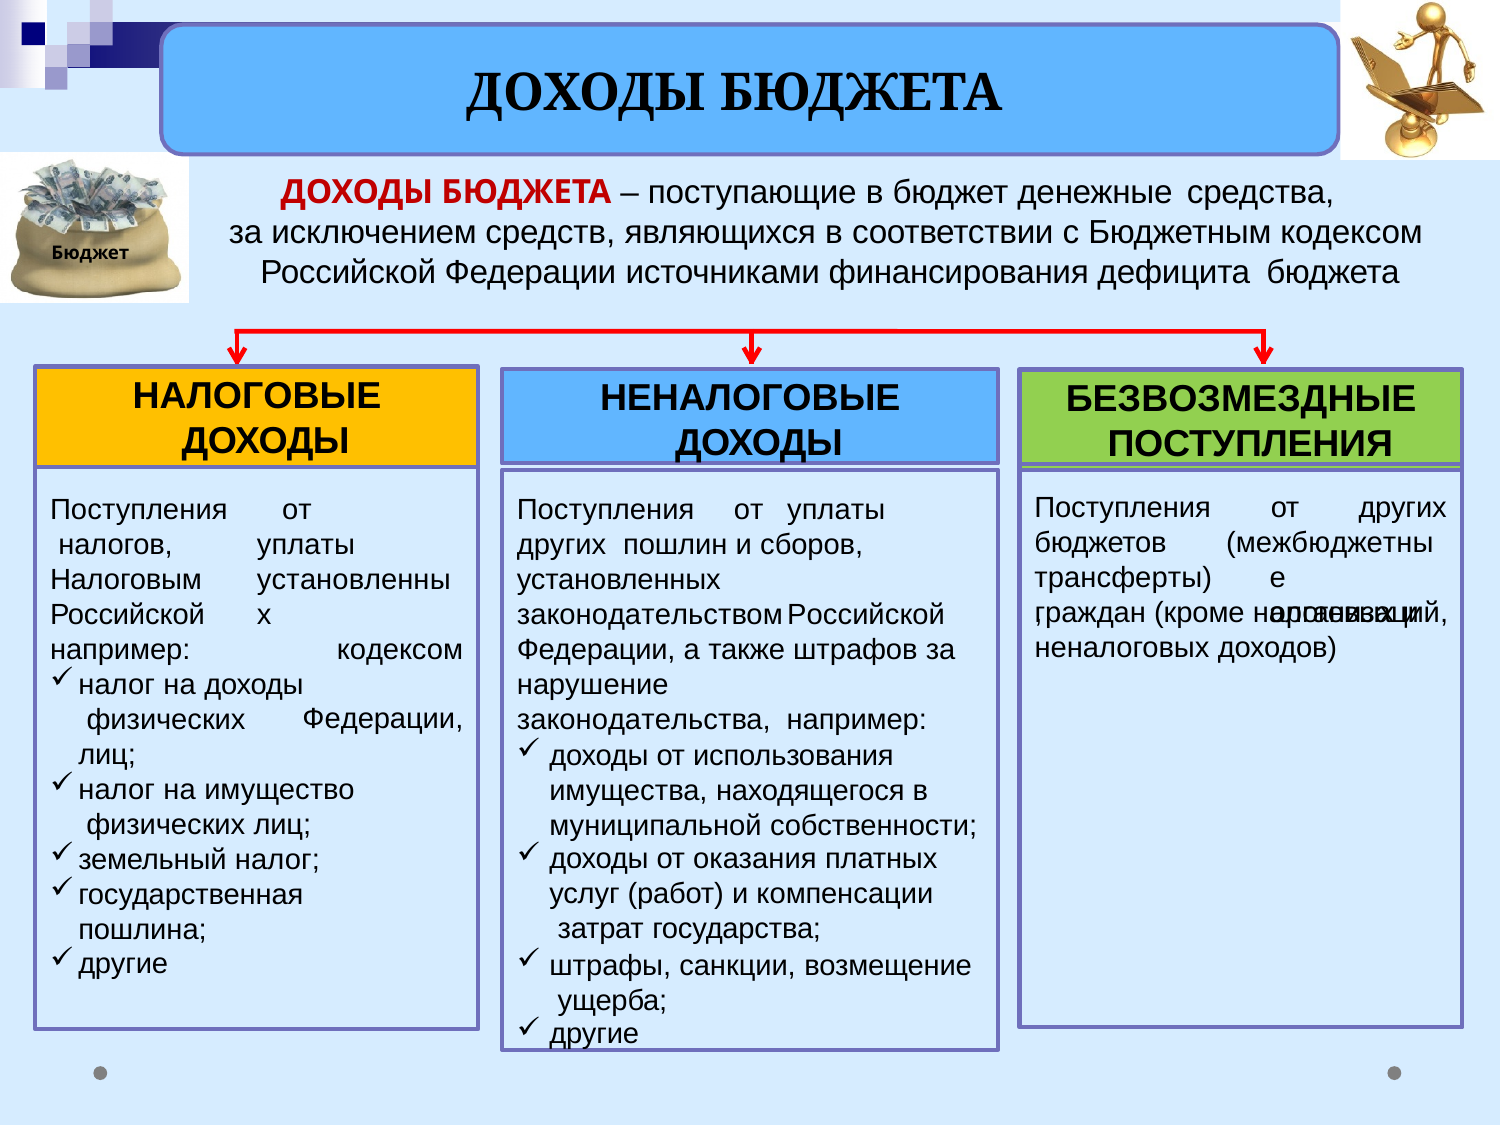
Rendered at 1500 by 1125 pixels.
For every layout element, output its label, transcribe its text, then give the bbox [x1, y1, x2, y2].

text_box Поступления налогов, Налоговым Российской например: [48, 488, 230, 663]
text_box [35, 468, 479, 1030]
text_box [67, 22, 89, 44]
text_box [0, 0, 47, 88]
text_box НАЛОГОВЫЕ ДОХОДЫ [130, 368, 383, 461]
text_box [21, 22, 45, 46]
text_box [1340, 0, 1500, 160]
text_box [45, 45, 67, 67]
text_box [1019, 470, 1463, 1028]
text_box [0, 152, 189, 303]
text_box [67, 44, 90, 68]
text_box граждан (кроме налоговых и неналоговых доходов) [1034, 591, 1450, 664]
text_box от других [1270, 486, 1450, 521]
text_box (межбюджетные организаций, [1226, 521, 1450, 591]
text_box [161, 24, 1339, 155]
text_box от уплаты установленных кодексом Федерации, [254, 488, 466, 735]
text_box БЕЗВОЗМЕЗДНЫЕ ПОСТУПЛЕНИЯ [1019, 369, 1463, 464]
text_box Бюджет [49, 238, 138, 264]
text_box НЕНАЛОГОВЫЕ ДОХОДЫ [501, 369, 999, 464]
text_box ДОХОДЫ БЮДЖЕТА – поступающие в бюджет денежные средства, за исключением средств, являющихся в соответствии с Бюджетным кодексом Российской Федерации источниками финансирования дефицита бюджета [216, 168, 1443, 291]
text_box [89, 0, 113, 22]
text_box [45, 67, 68, 90]
text_box [1255, 347, 1272, 362]
text_box [1019, 464, 1463, 470]
text_box [743, 347, 761, 362]
text_box [35, 366, 479, 468]
text_box Поступления от уплаты других пошлин и сборов, установленных законодательством Российской Федерации, а также штрафов за нарушение законодательства, например: доходы от использования имущества, находящегося в муниципальной собственности; доходы от оказания платных услуг (работ) и компенсации затрат государства; штрафы, санкции, возмещение ущерба; другие [501, 469, 999, 1050]
text_box [228, 347, 246, 362]
text_box [1057, 22, 1340, 68]
text_box налог на доходы физических лиц; налог на имущество физических лиц; земельный налог; государственная пошлина; другие [48, 663, 446, 980]
text_box [89, 22, 113, 46]
text_box [90, 22, 410, 68]
text_box Поступления бюджетов трансферты), [1034, 486, 1221, 591]
title ДОХОДЫ БЮДЖЕТА [410, 0, 1057, 122]
